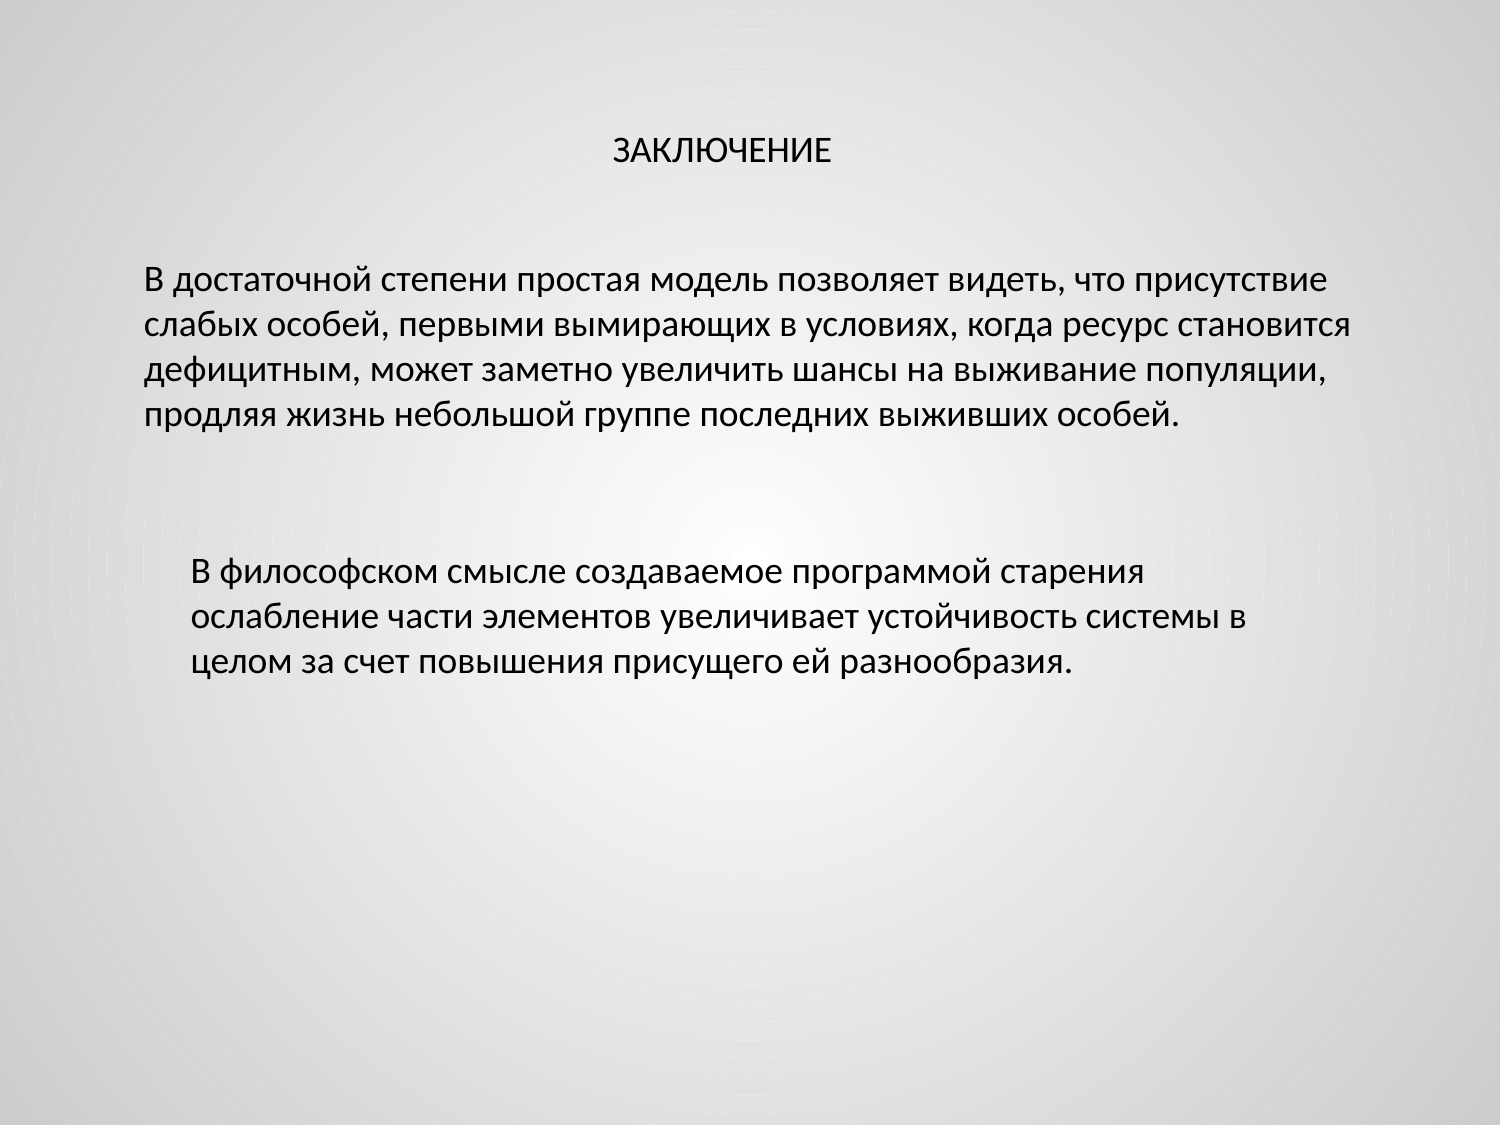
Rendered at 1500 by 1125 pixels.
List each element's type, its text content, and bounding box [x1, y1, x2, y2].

text_box ЗАКЛЮЧЕНИЕ [597, 117, 918, 178]
text_box В философском смысле создаваемое программой старения ослабление части элементов увеличивает устойчивость системы в целом за счет повышения присущего ей разнообразия. [175, 539, 1313, 691]
text_box В достаточной степени простая модель позволяет видеть, что присутствие слабых особей, первыми вымирающих в условиях, когда ресурс становится дефицитным, может заметно увеличить шансы на выживание популяции, продляя жизнь небольшой группе последних выживших особей. [128, 246, 1407, 534]
